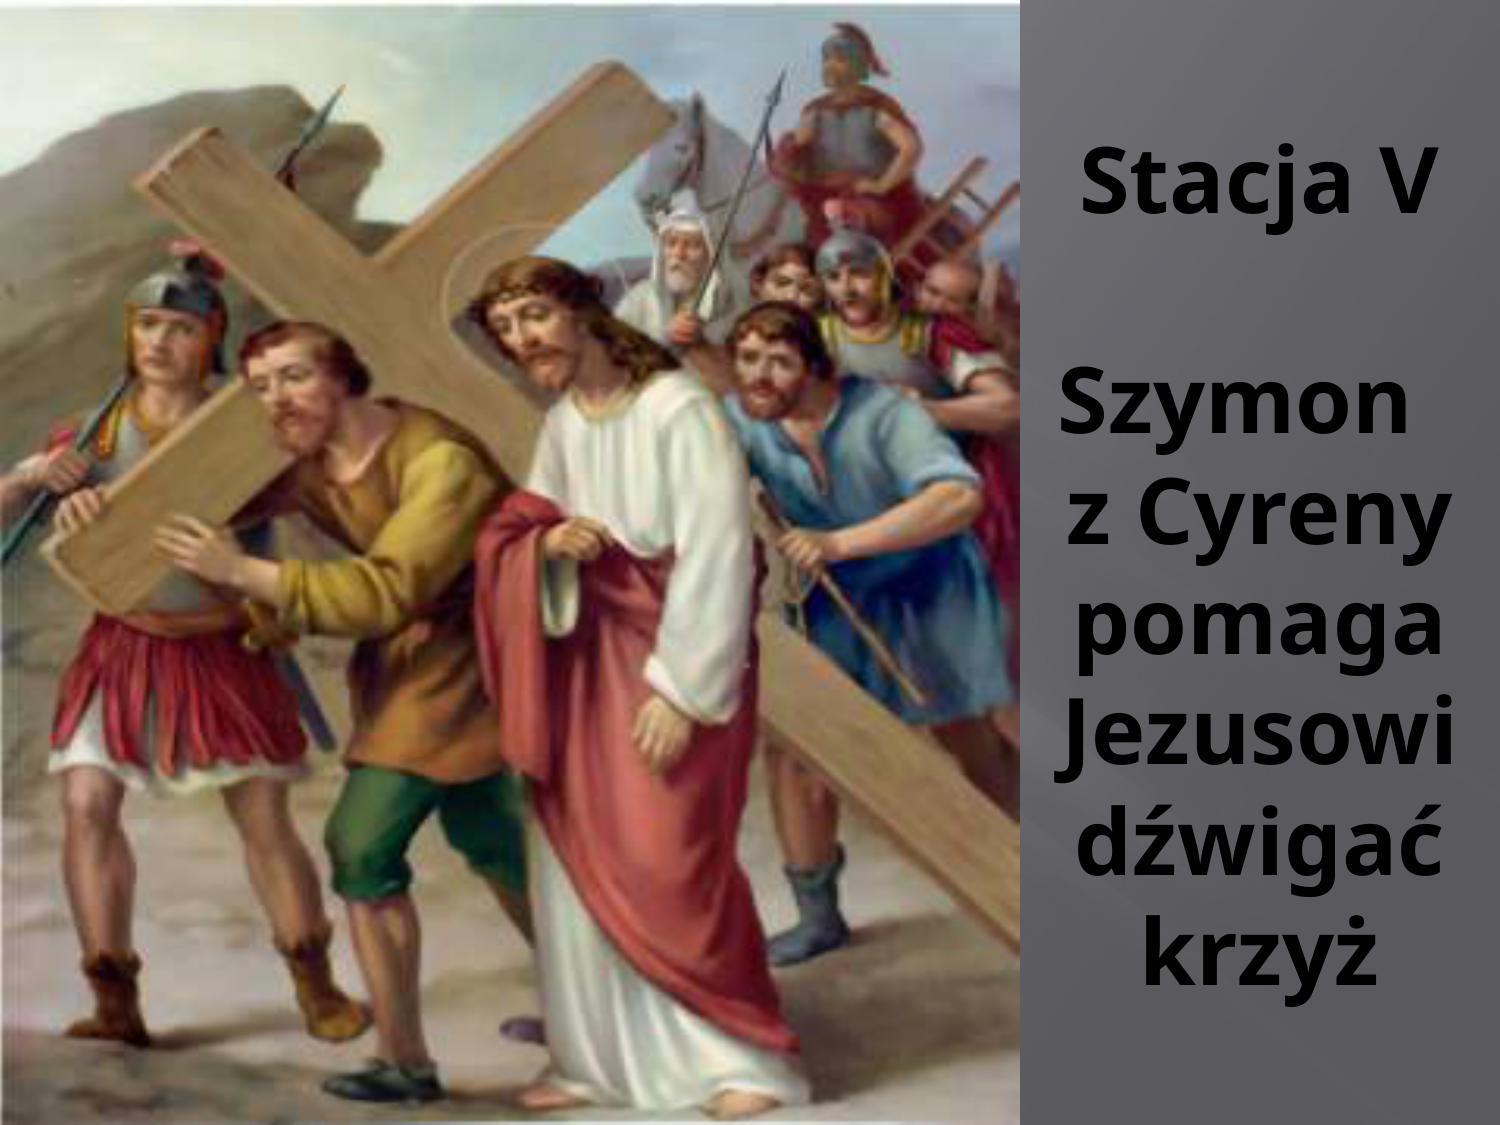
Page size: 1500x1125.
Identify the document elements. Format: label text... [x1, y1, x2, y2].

title Stacja V Szymon z Cyreny pomaga Jezusowi dźwigać krzyż [1020, 0, 1500, 1125]
picture [0, 0, 1020, 1125]
